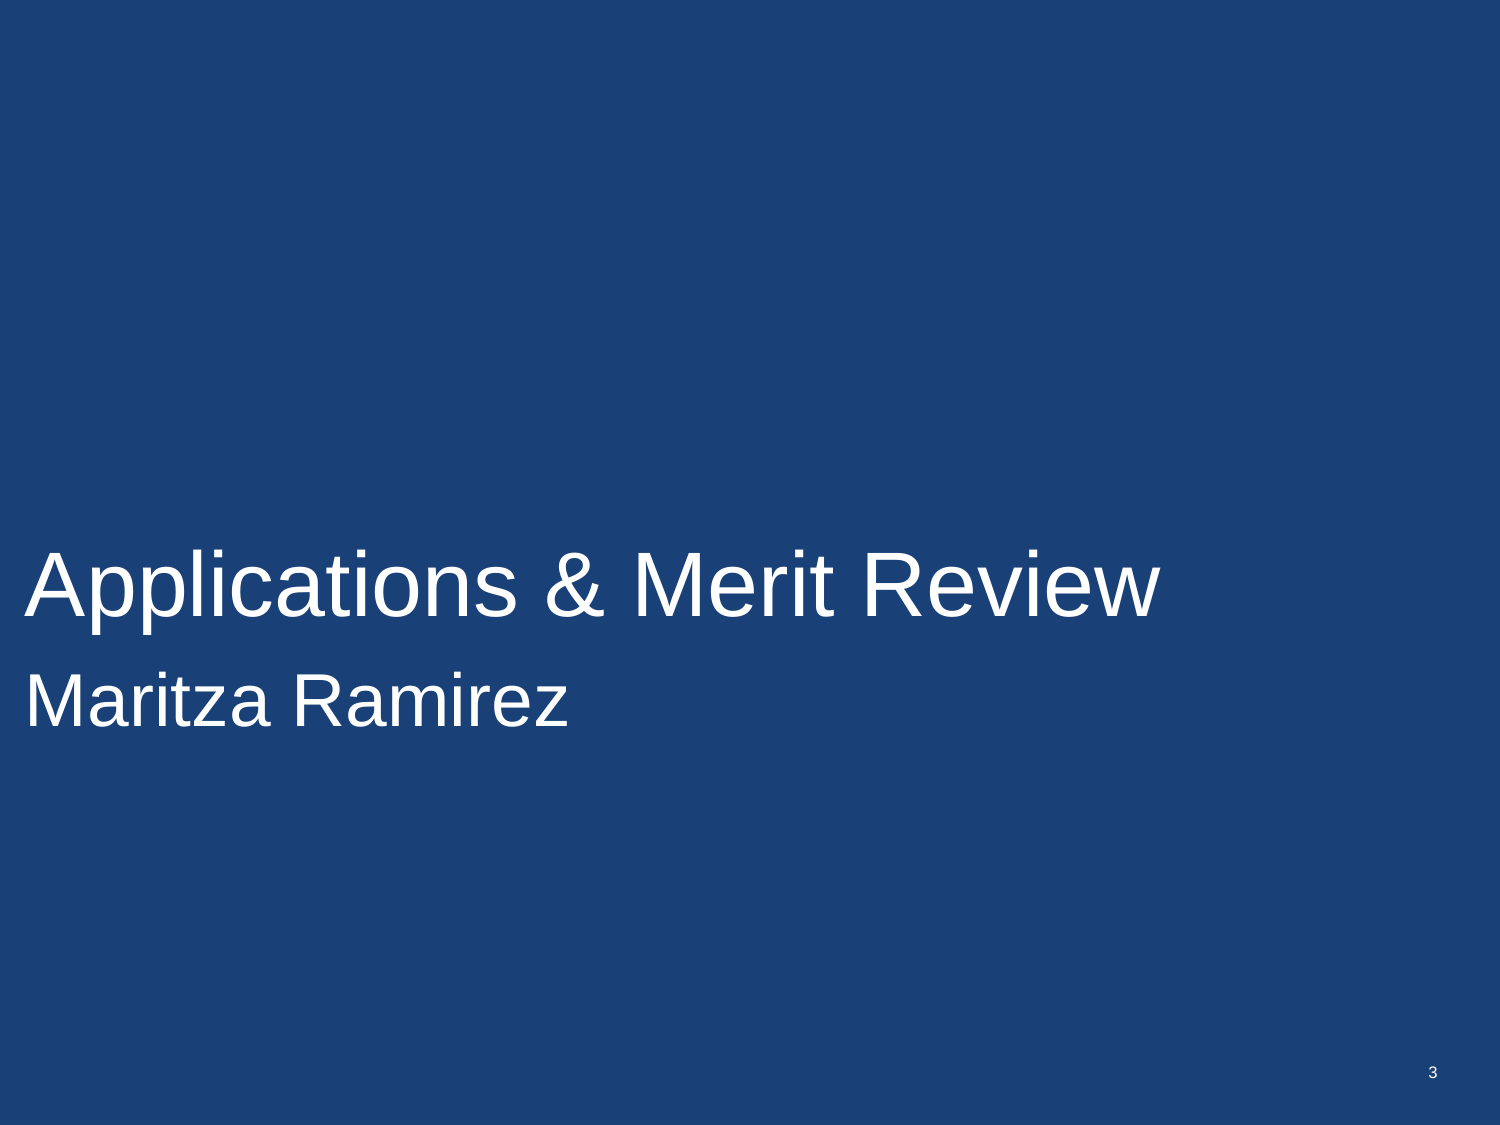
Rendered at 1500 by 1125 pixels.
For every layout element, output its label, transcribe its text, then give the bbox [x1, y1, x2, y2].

slide_number 3 [1307, 1051, 1438, 1093]
title Applications & Merit Review Maritza Ramirez [24, 525, 1463, 938]
